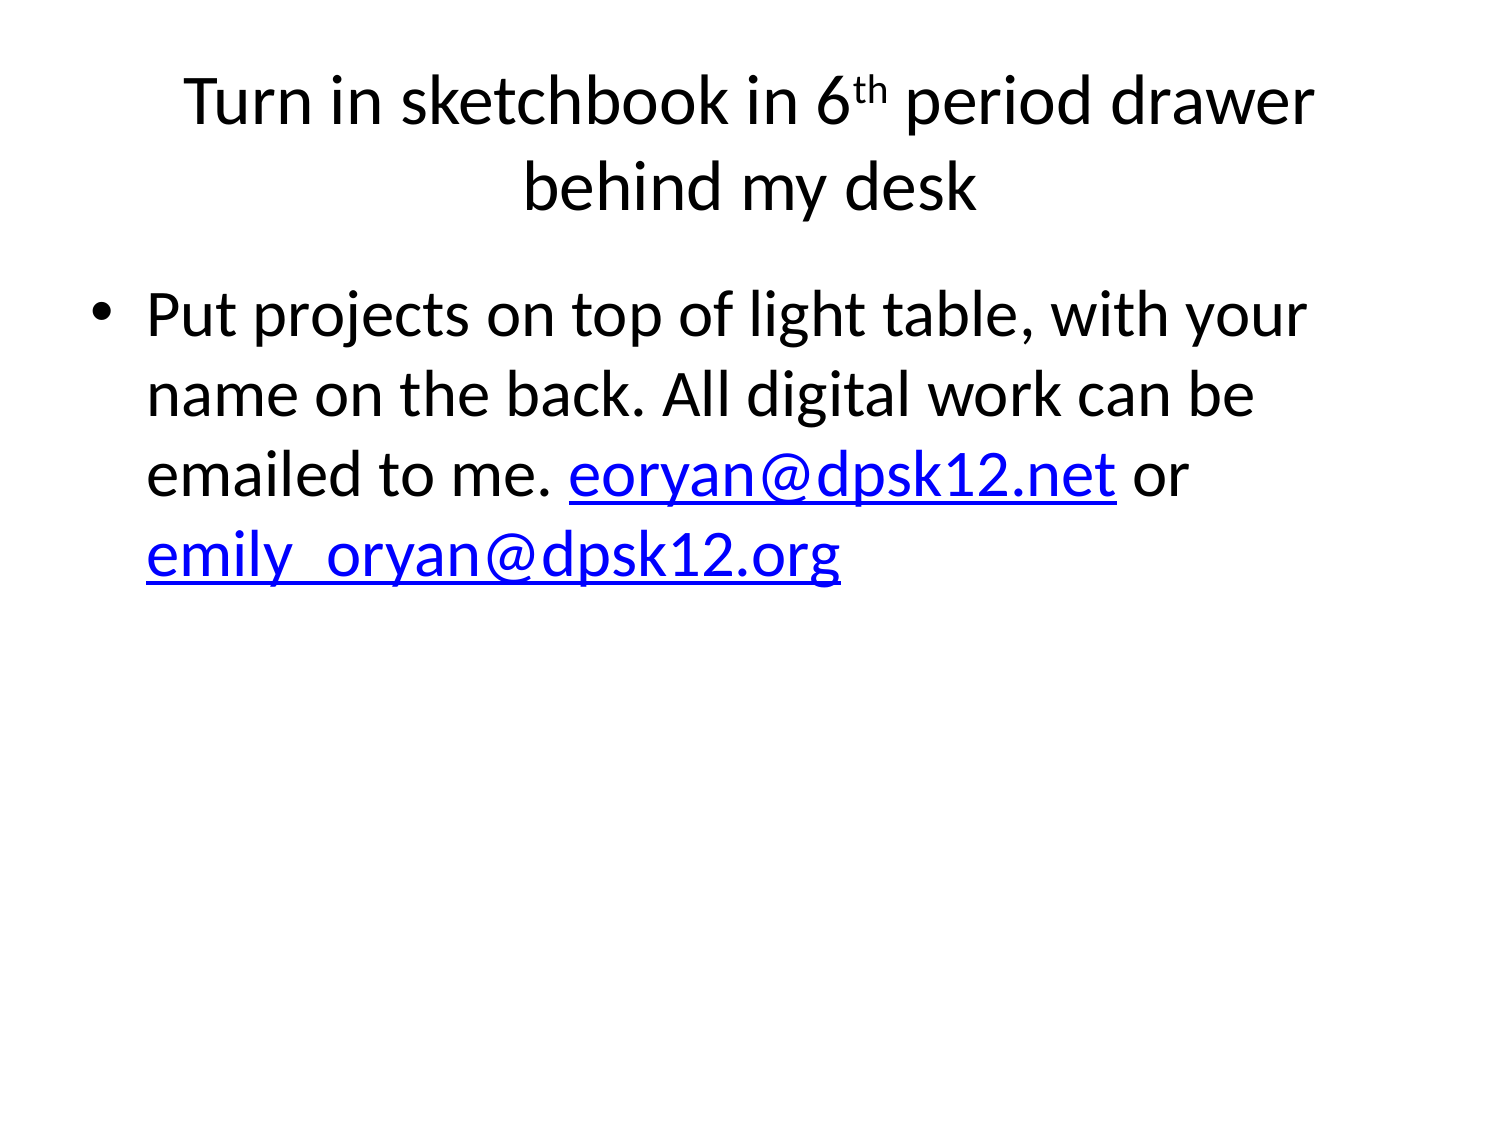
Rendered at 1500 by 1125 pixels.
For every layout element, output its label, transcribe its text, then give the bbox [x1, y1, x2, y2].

title Turn in sketchbook in 6th period drawer behind my desk [75, 45, 1425, 233]
list Put projects on top of light table, with your name on the back. All digital work can be emailed to me. eoryan@dpsk12.net or emily_oryan@dpsk12.org [75, 262, 1425, 1005]
